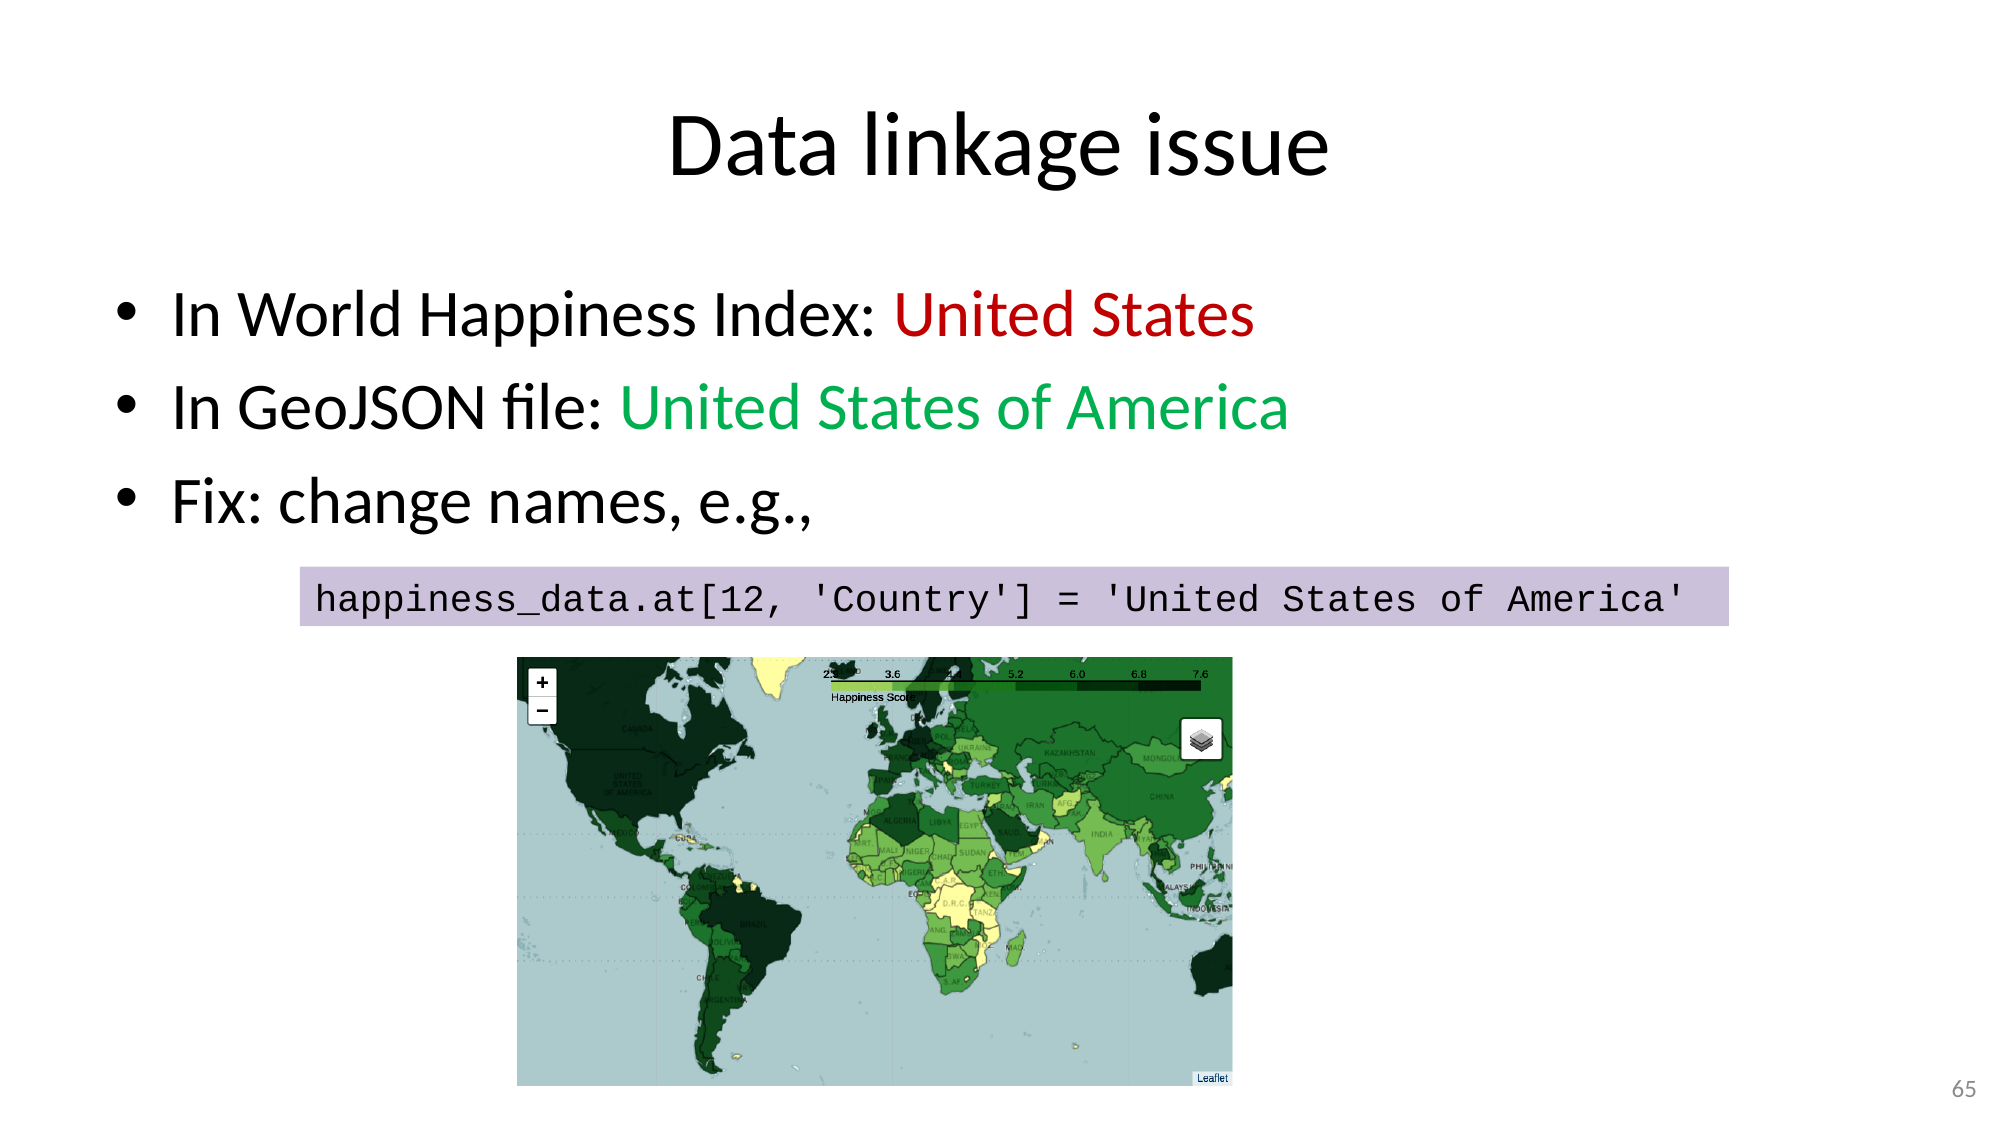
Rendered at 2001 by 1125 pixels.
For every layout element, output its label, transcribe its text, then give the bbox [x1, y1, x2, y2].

title Data linkage issue [99, 45, 1900, 233]
text_box happiness_data.at[12, 'Country'] = 'United States of America' [299, 566, 1729, 627]
picture [514, 654, 1238, 1088]
slide_number 65 [1525, 1057, 1993, 1118]
list In World Happiness Index: United States In GeoJSON file: United States of America Fix: change names, e.g., [99, 262, 1900, 1005]
